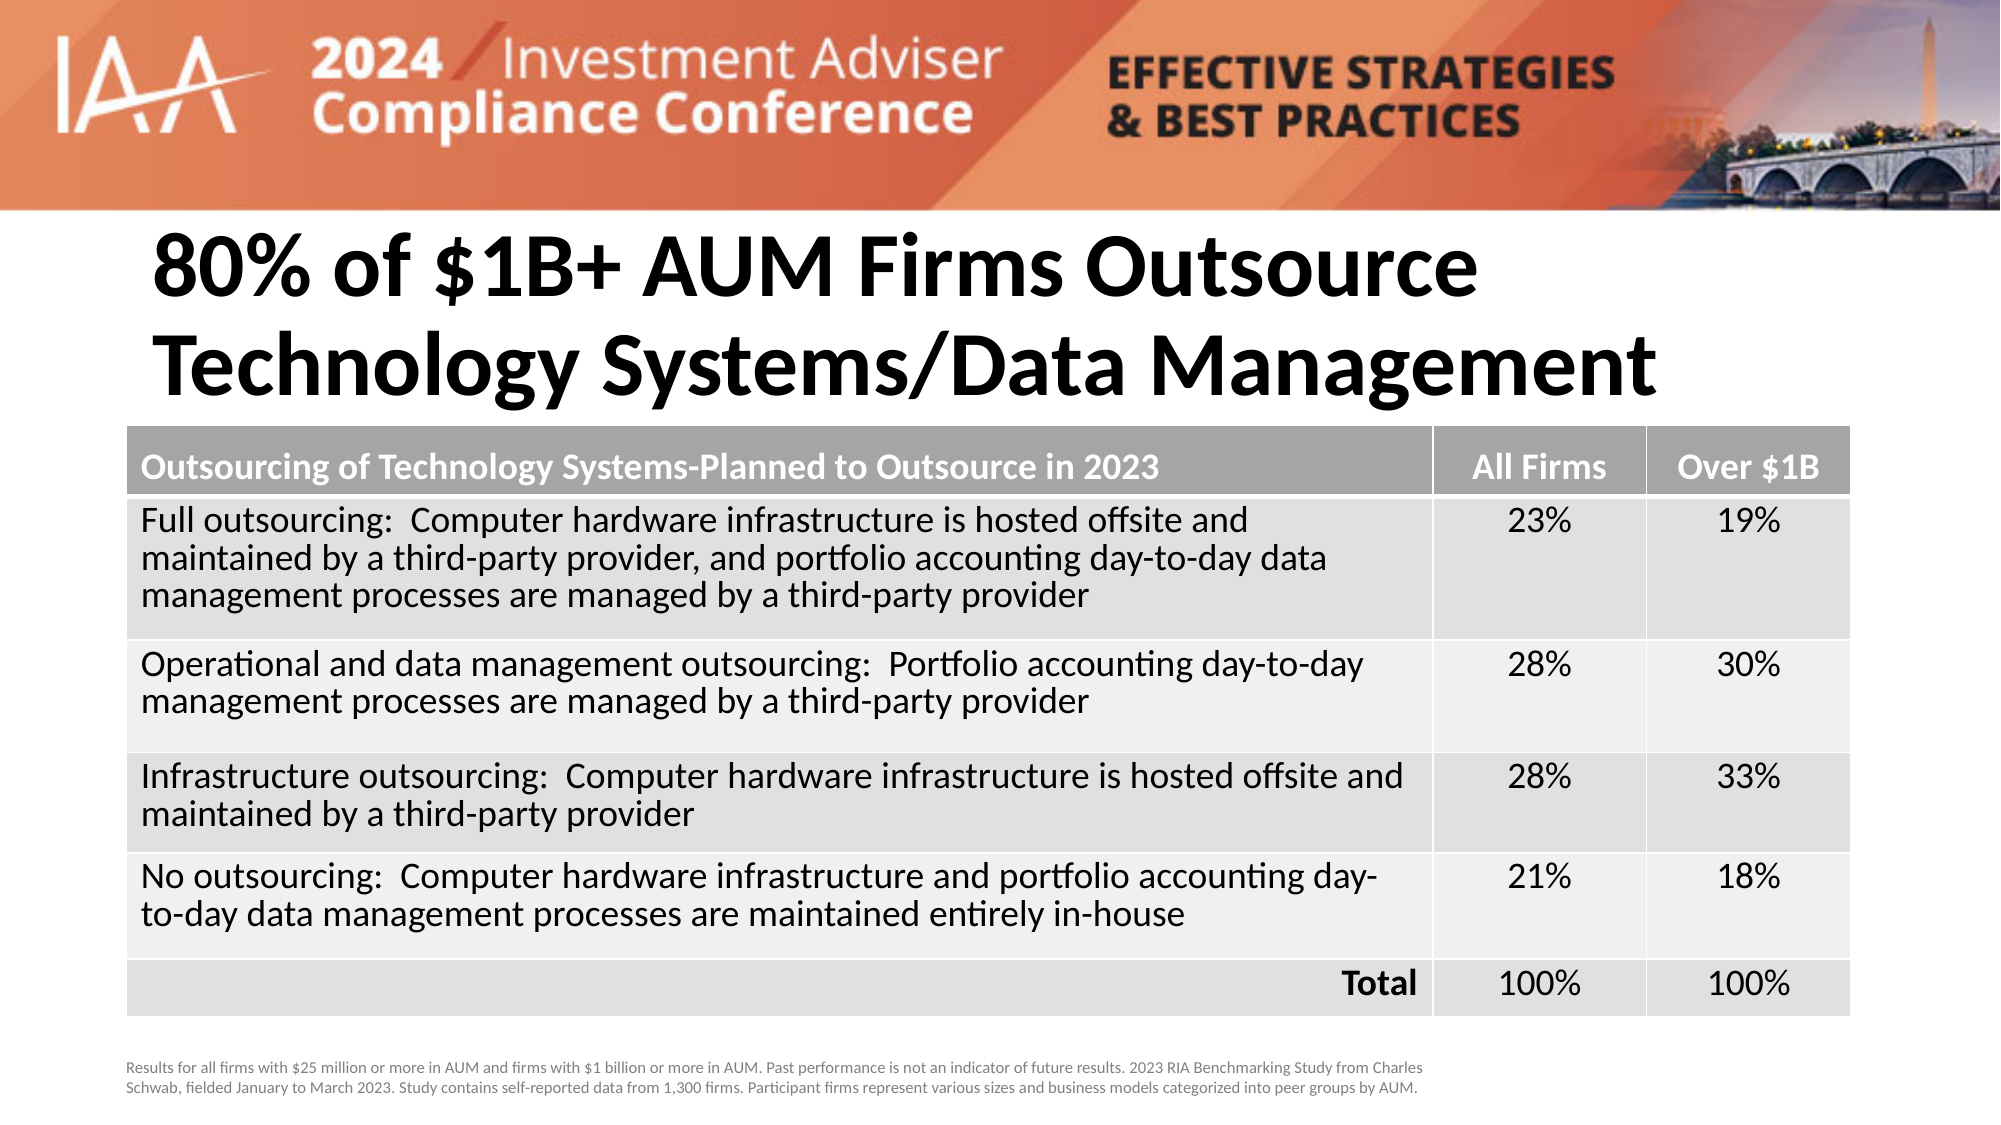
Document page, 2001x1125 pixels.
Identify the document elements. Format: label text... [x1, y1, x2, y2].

table_cell 21% [1434, 854, 1646, 958]
text_box Results for all firms with $25 million or more in AUM and firms with $1 billion or more in AUM. Past performance is not an indicator of future results. 2023 RIA Benchmarking Study from Charles Schwab, fielded January to March 2023. Study contains self-reported data from 1,300 firms. Participant firms represent various sizes and business models categorized into peer groups by AUM. [111, 1049, 1462, 1124]
table_cell Full outsourcing: Computer hardware infrastructure is hosted offsite and maintained by a third-party provider, and portfolio accounting day-to-day data management processes are managed by a third-party provider [127, 499, 1432, 639]
table_cell 23% [1434, 499, 1646, 639]
table_cell 28% [1434, 753, 1646, 852]
table_cell 19% [1647, 499, 1850, 639]
table_cell No outsourcing: Computer hardware infrastructure and portfolio accounting day-to-day data management processes are maintained entirely in-house [127, 854, 1432, 958]
table_cell 18% [1647, 854, 1850, 958]
table_header All Firms [1434, 426, 1646, 494]
table_cell 30% [1647, 641, 1850, 752]
table_cell Total [127, 960, 1432, 1016]
table_cell 100% [1434, 960, 1646, 1016]
title 80% of $1B+ AUM Firms Outsource Technology Systems/Data Management [137, 207, 1863, 425]
table_cell Infrastructure outsourcing: Computer hardware infrastructure is hosted offsite and maintained by a third-party provider [127, 753, 1432, 852]
picture [0, 0, 2000, 213]
table_header Over $1B [1647, 426, 1850, 494]
table_cell Operational and data management outsourcing: Portfolio accounting day-to-day management processes are managed by a third-party provider [127, 641, 1432, 752]
table_cell 100% [1647, 960, 1850, 1016]
table_cell 33% [1647, 753, 1850, 852]
table_cell 28% [1434, 641, 1646, 752]
table_header Outsourcing of Technology Systems-Planned to Outsource in 2023 [127, 426, 1432, 494]
